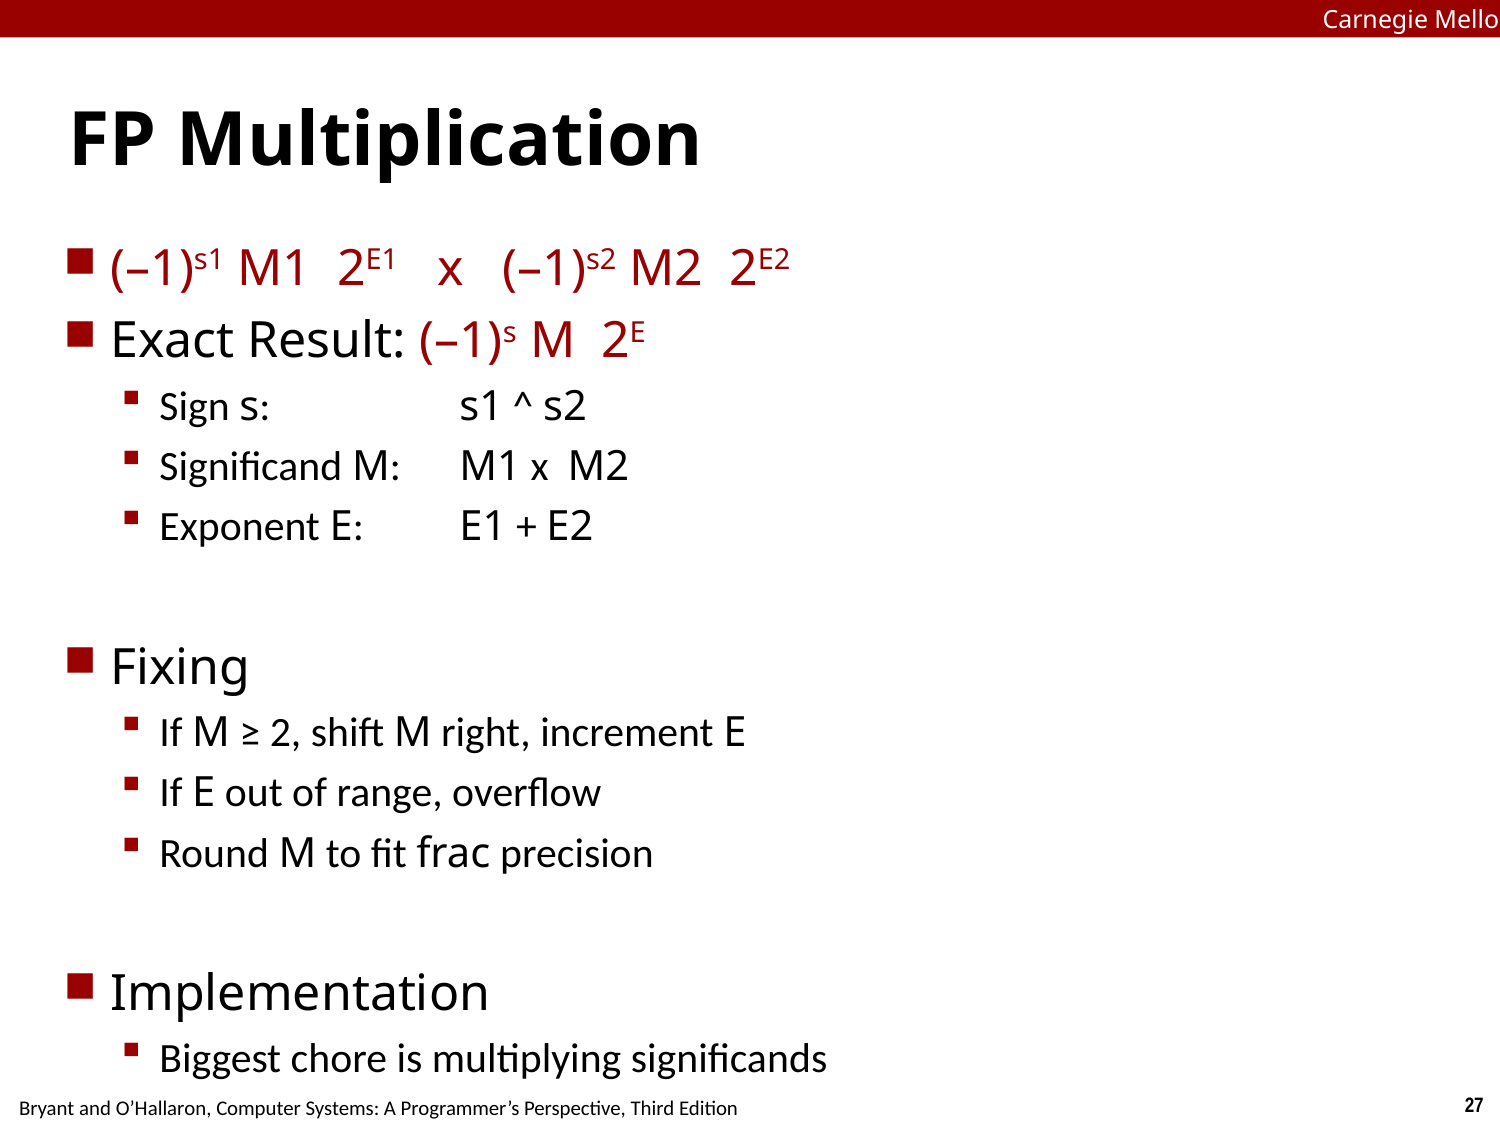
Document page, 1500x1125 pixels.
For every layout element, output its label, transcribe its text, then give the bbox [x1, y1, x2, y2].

text_box [0, 0, 1500, 38]
text_box Carnegie Mellon [1322, 3, 1500, 33]
title FP Multiplication [62, 41, 1438, 228]
list (–1)s1 M1 2E1 x (–1)s2 M2 2E2 Exact Result: (–1)s M 2E Sign s: s1 ^ s2 Significand M: M1 x M2 Exponent E: E1 + E2 Fixing If M ≥ 2, shift M right, increment E If E out of range, overflow Round M to fit frac precision Implementation Biggest chore is multiplying significands [62, 228, 1438, 1122]
